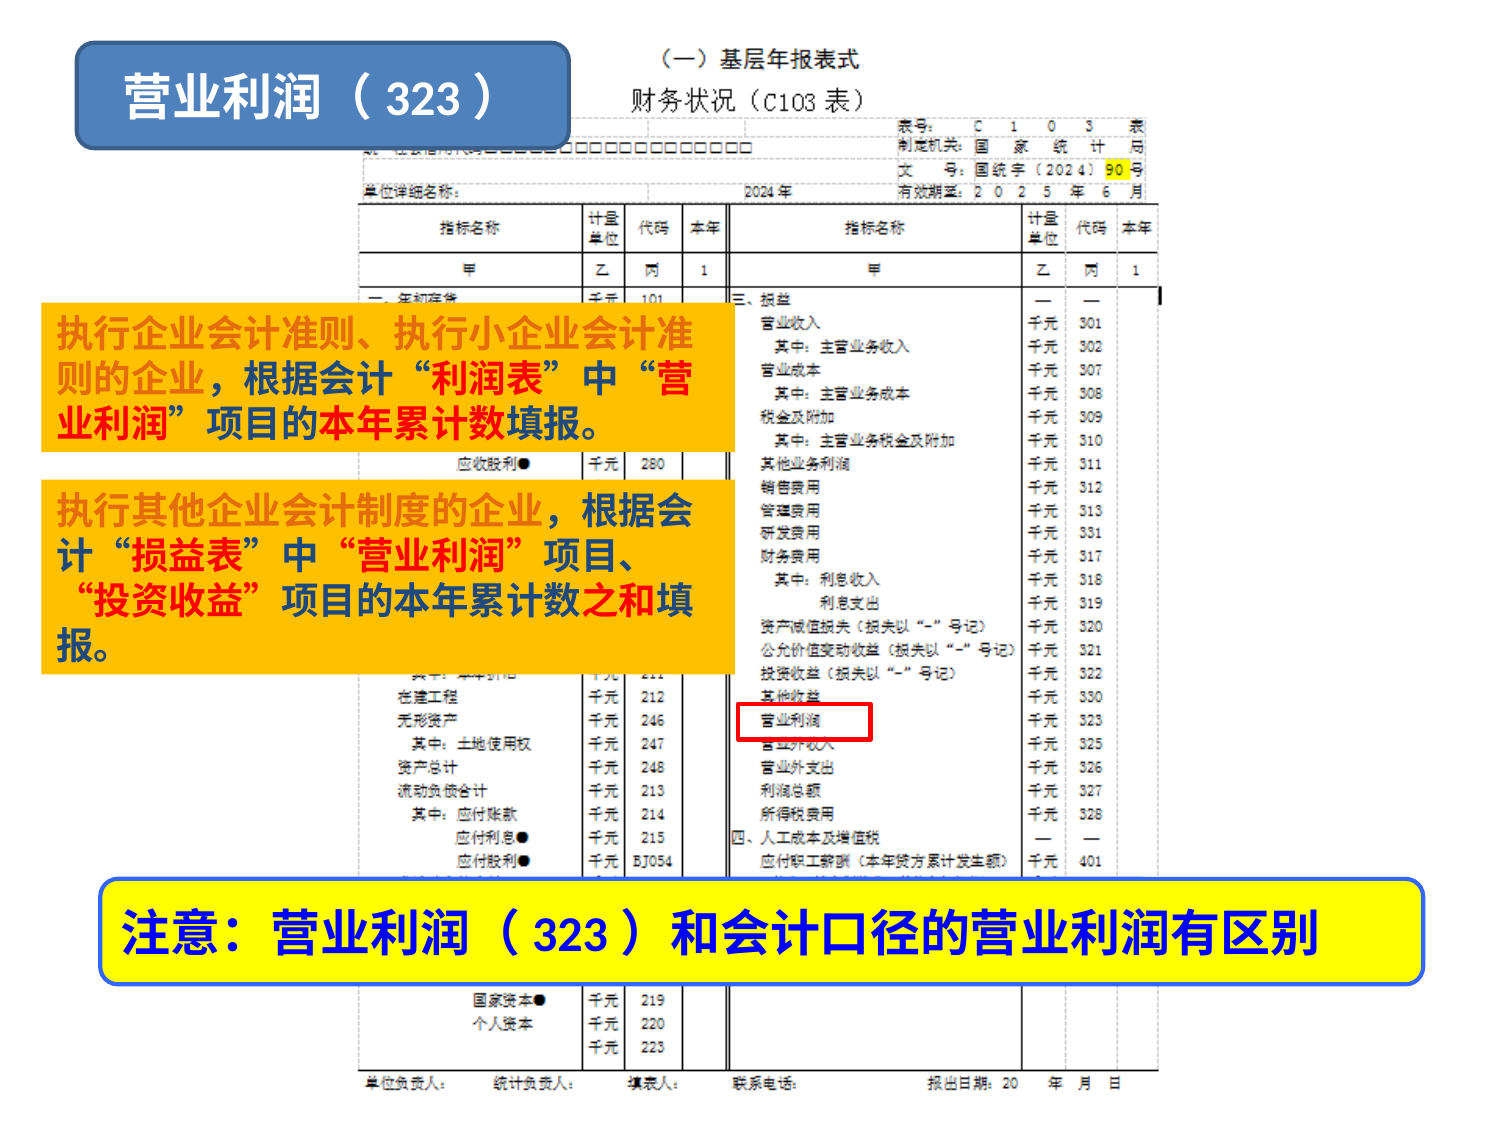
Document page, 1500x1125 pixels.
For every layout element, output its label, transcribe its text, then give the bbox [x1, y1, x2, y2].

text_box 营业利润（323） [74, 40, 321, 151]
text_box 注意：营业利润（323）和会计口径的营业利润有区别 [100, 878, 321, 985]
text_box 执行企业会计准则、执行小企业会计准则的企业，根据会计“利润表”中“营业利润”项目的本年累计数填报。 [41, 302, 321, 453]
picture [326, 30, 1173, 1095]
text_box 注意：营业利润（323）和会计口径的营业利润有区别 [1178, 878, 1424, 985]
text_box 执行其他企业会计制度的企业，根据会计“损益表”中“营业利润”项目、“投资收益”项目的本年累计数之和填报。 [41, 479, 321, 675]
